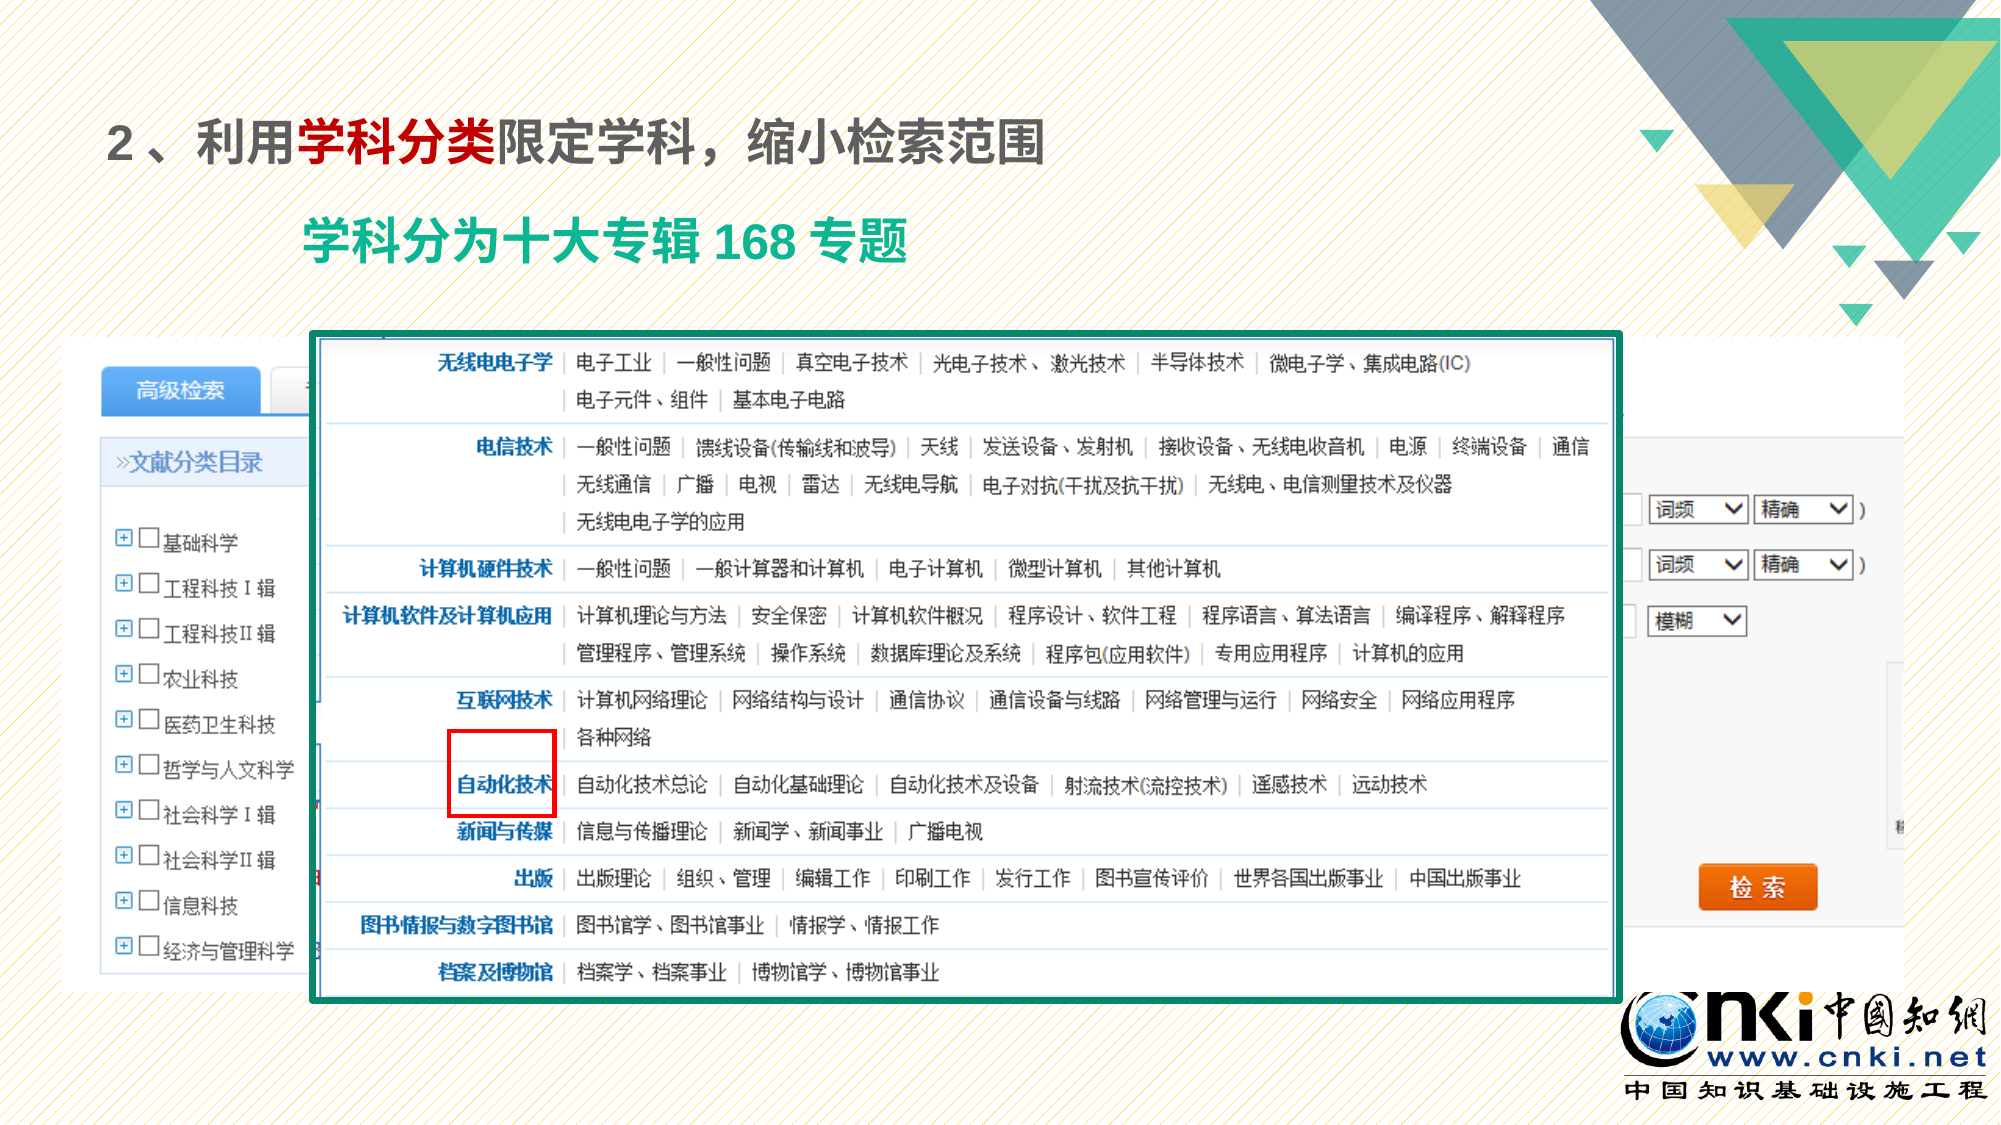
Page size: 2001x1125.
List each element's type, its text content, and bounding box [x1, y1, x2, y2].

text_box 学科分为十大专辑168专题 [286, 201, 1421, 277]
title 2、利用学科分类限定学科，缩小检索范围 [91, 47, 1616, 179]
picture [61, 337, 2001, 1125]
